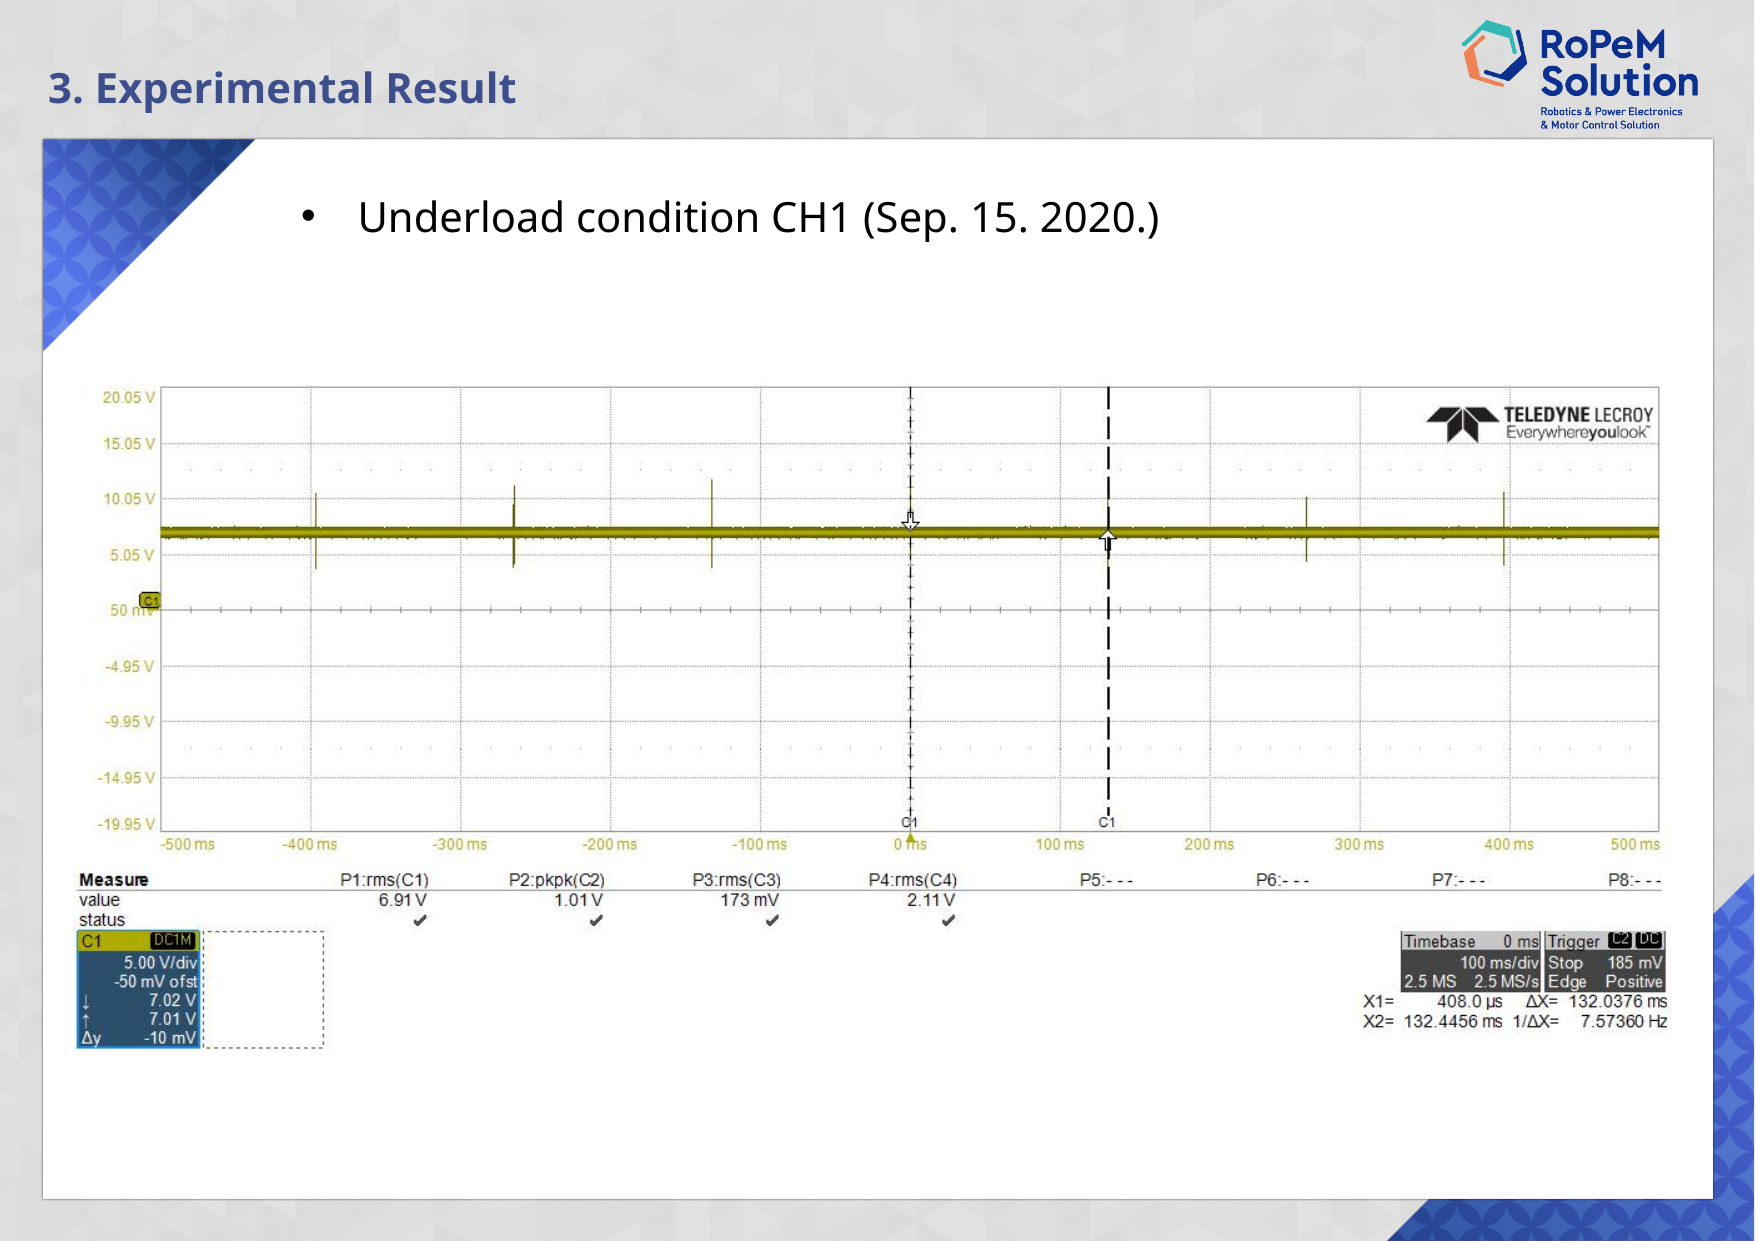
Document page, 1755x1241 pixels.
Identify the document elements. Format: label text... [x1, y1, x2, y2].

text_box Underload condition CH1 (Sep. 15. 2020.) [286, 183, 1208, 248]
title 3. Experimental Result [31, 17, 1427, 157]
picture [0, 0, 1755, 1241]
